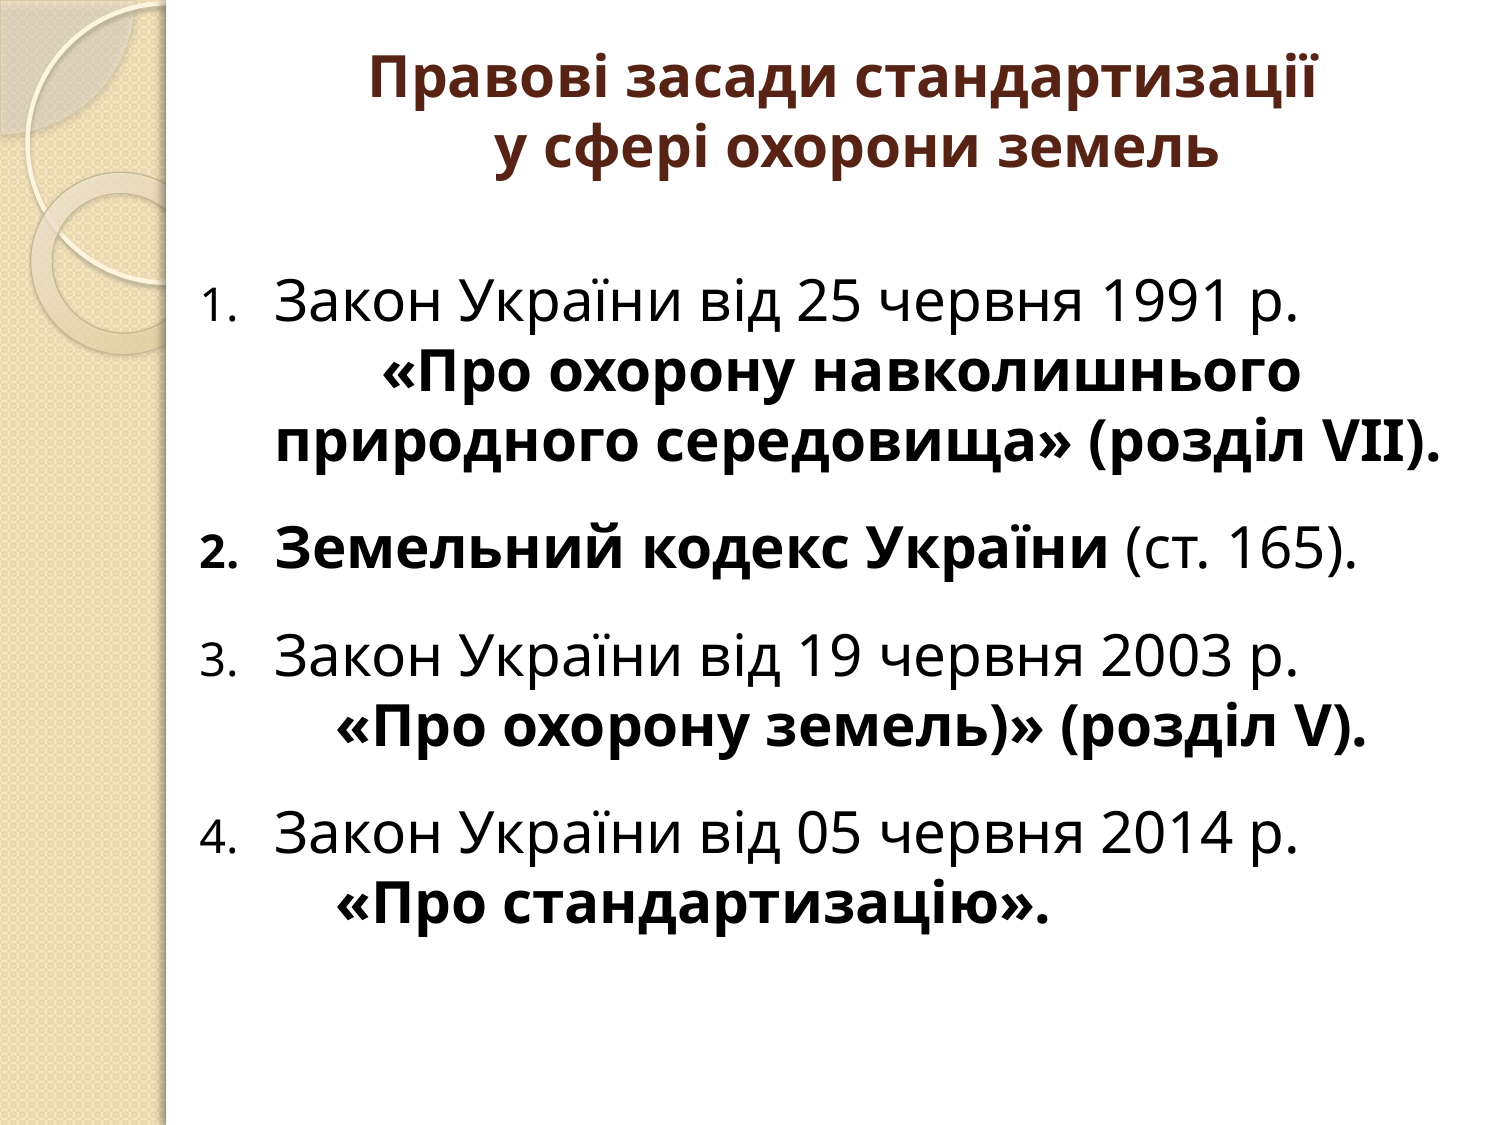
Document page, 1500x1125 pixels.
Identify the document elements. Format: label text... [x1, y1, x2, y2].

list Закон України від 25 червня 1991 р. «Про охорону навколишнього природного середовища» (розділ VII). Земельний кодекс України (ст. 165). Закон України від 19 червня 2003 р. «Про охорону земель)» (розділ V). Закон України від 05 червня 2014 р. «Про стандартизацію». [170, 255, 1466, 1125]
title Правові засади стандартизації у сфері охорони земель [235, 45, 1466, 173]
